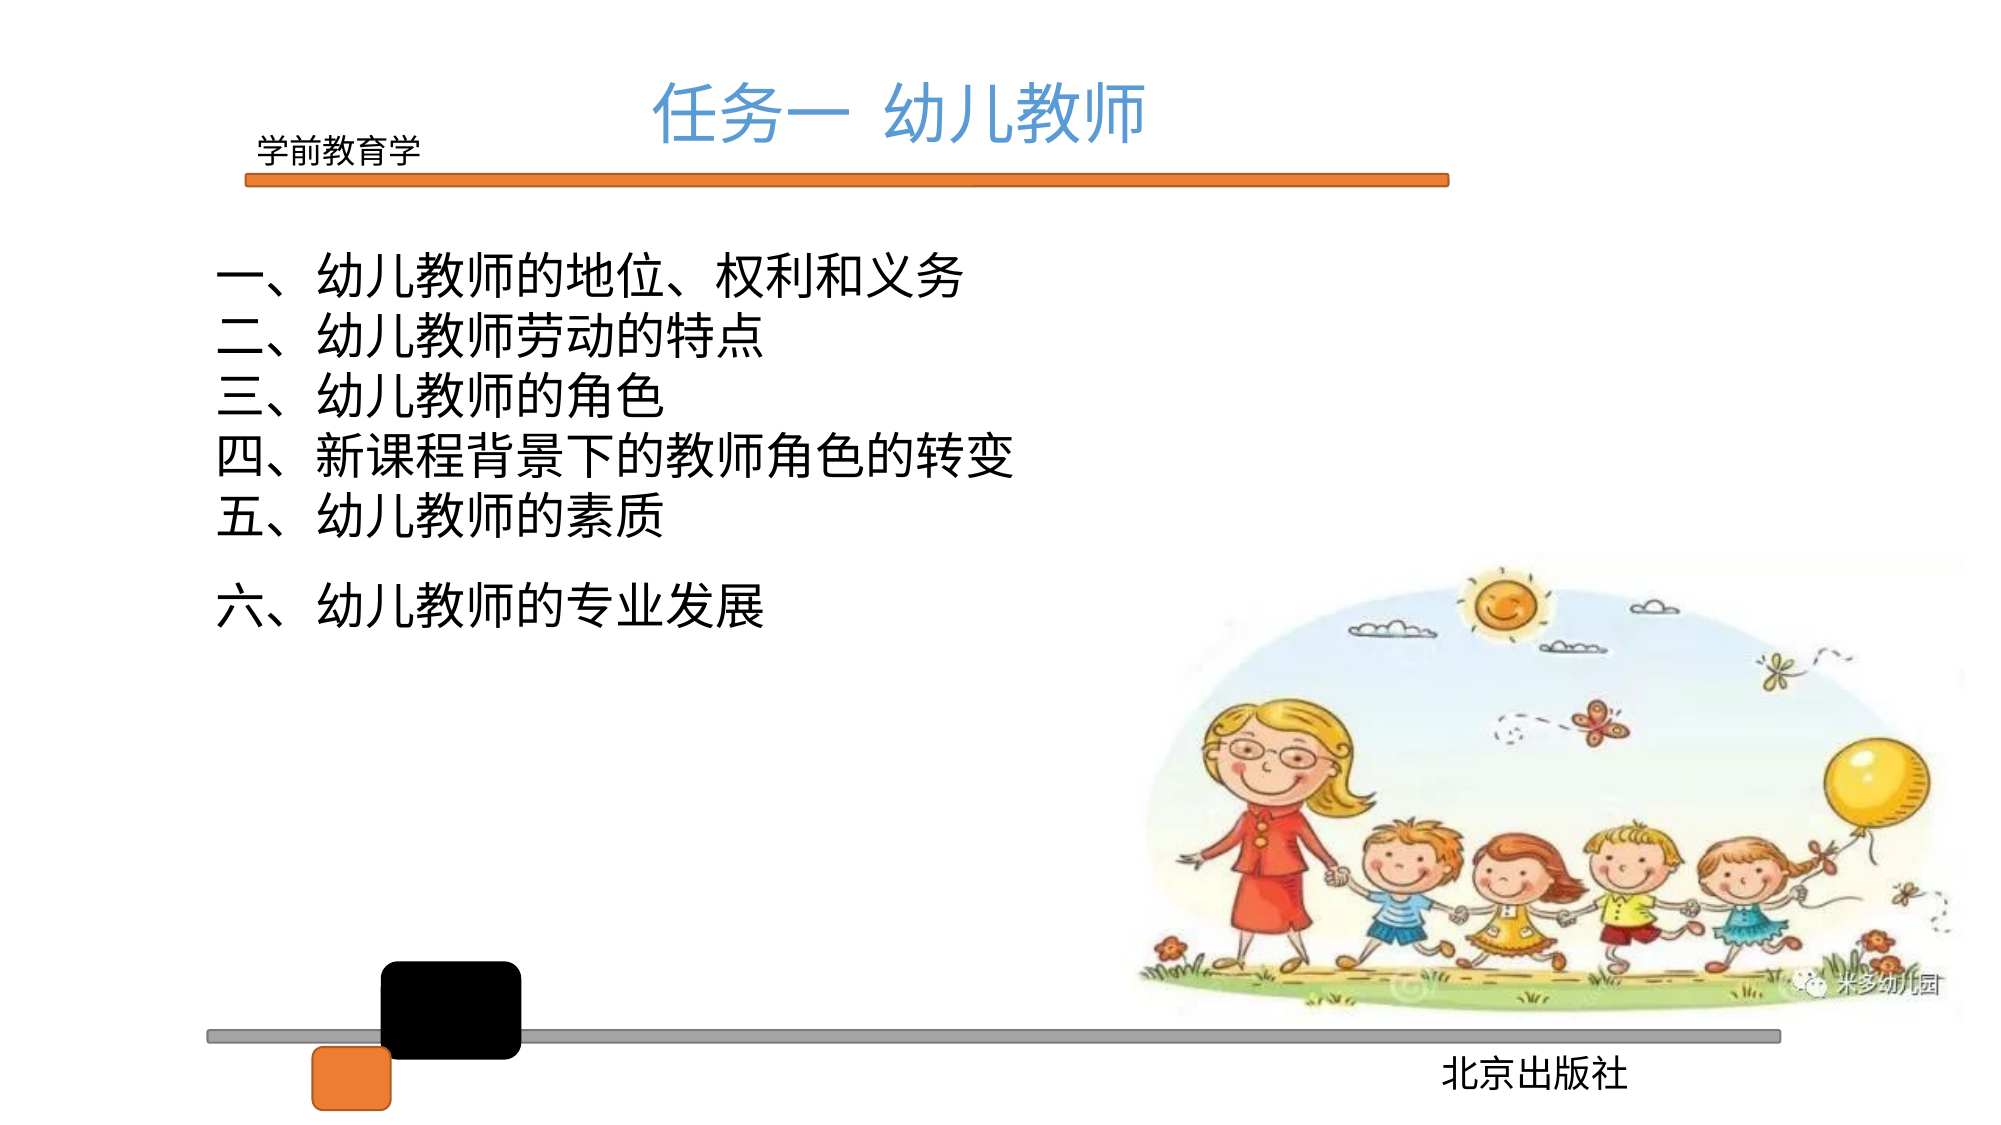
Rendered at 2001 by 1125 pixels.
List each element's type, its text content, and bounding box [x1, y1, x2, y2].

text_box 任务一 幼儿教师 [636, 64, 1164, 160]
text_box 一、幼儿教师的地位、权利和义务 二、幼儿教师劳动的特点 三、幼儿教师的角色 四、新课程背景下的教师角色的转变 五、幼儿教师的素质 六、幼儿教师的专业发展 [200, 236, 1757, 642]
picture [1122, 552, 1965, 1022]
